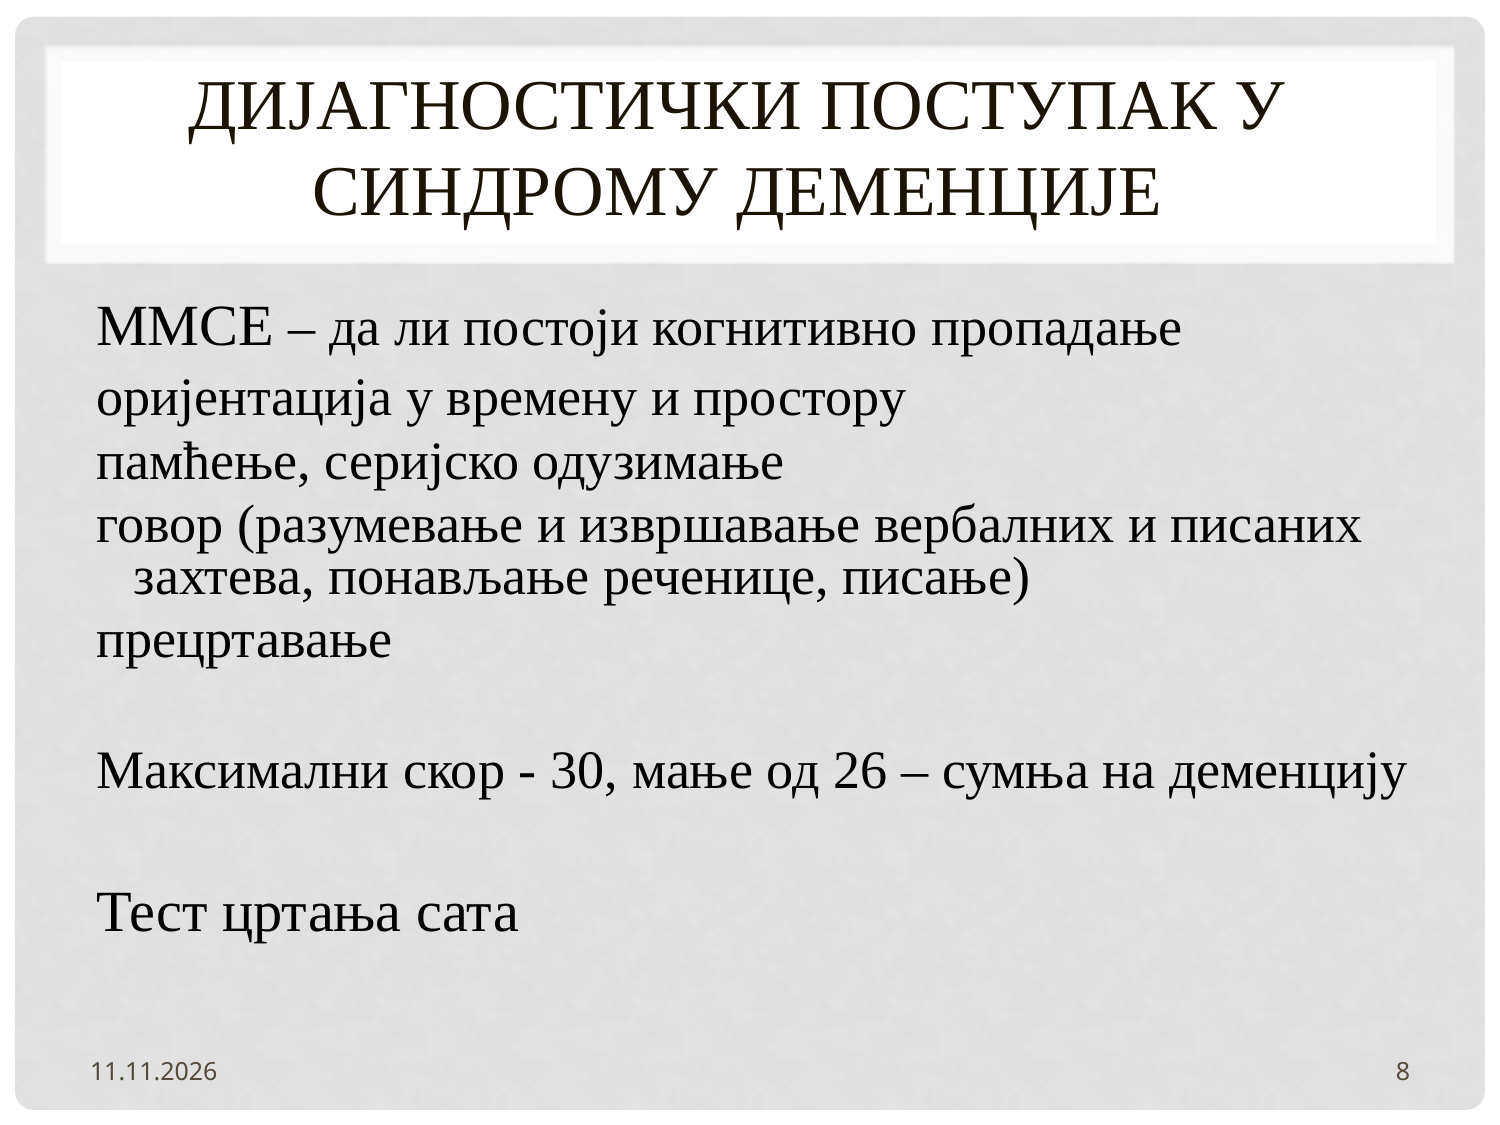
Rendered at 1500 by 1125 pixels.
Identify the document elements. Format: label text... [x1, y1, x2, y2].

slide_number 8 [1074, 1042, 1425, 1103]
list ММСЕ – да ли постоји когнитивно пропадање оријентација у времену и простору памћење, серијско одузимање говор (разумевање и извршавање вербалних и писаних захтева, понављање реченице, писање) прецртавање Максимални скор - 30, мање од 26 – сумња на деменцију Тест цртања сата [62, 287, 1450, 1032]
title ДИЈАГНОСТИЧКИ ПОСТУПАК у синдрому деменције [50, 50, 1425, 238]
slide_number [75, 1042, 425, 1103]
